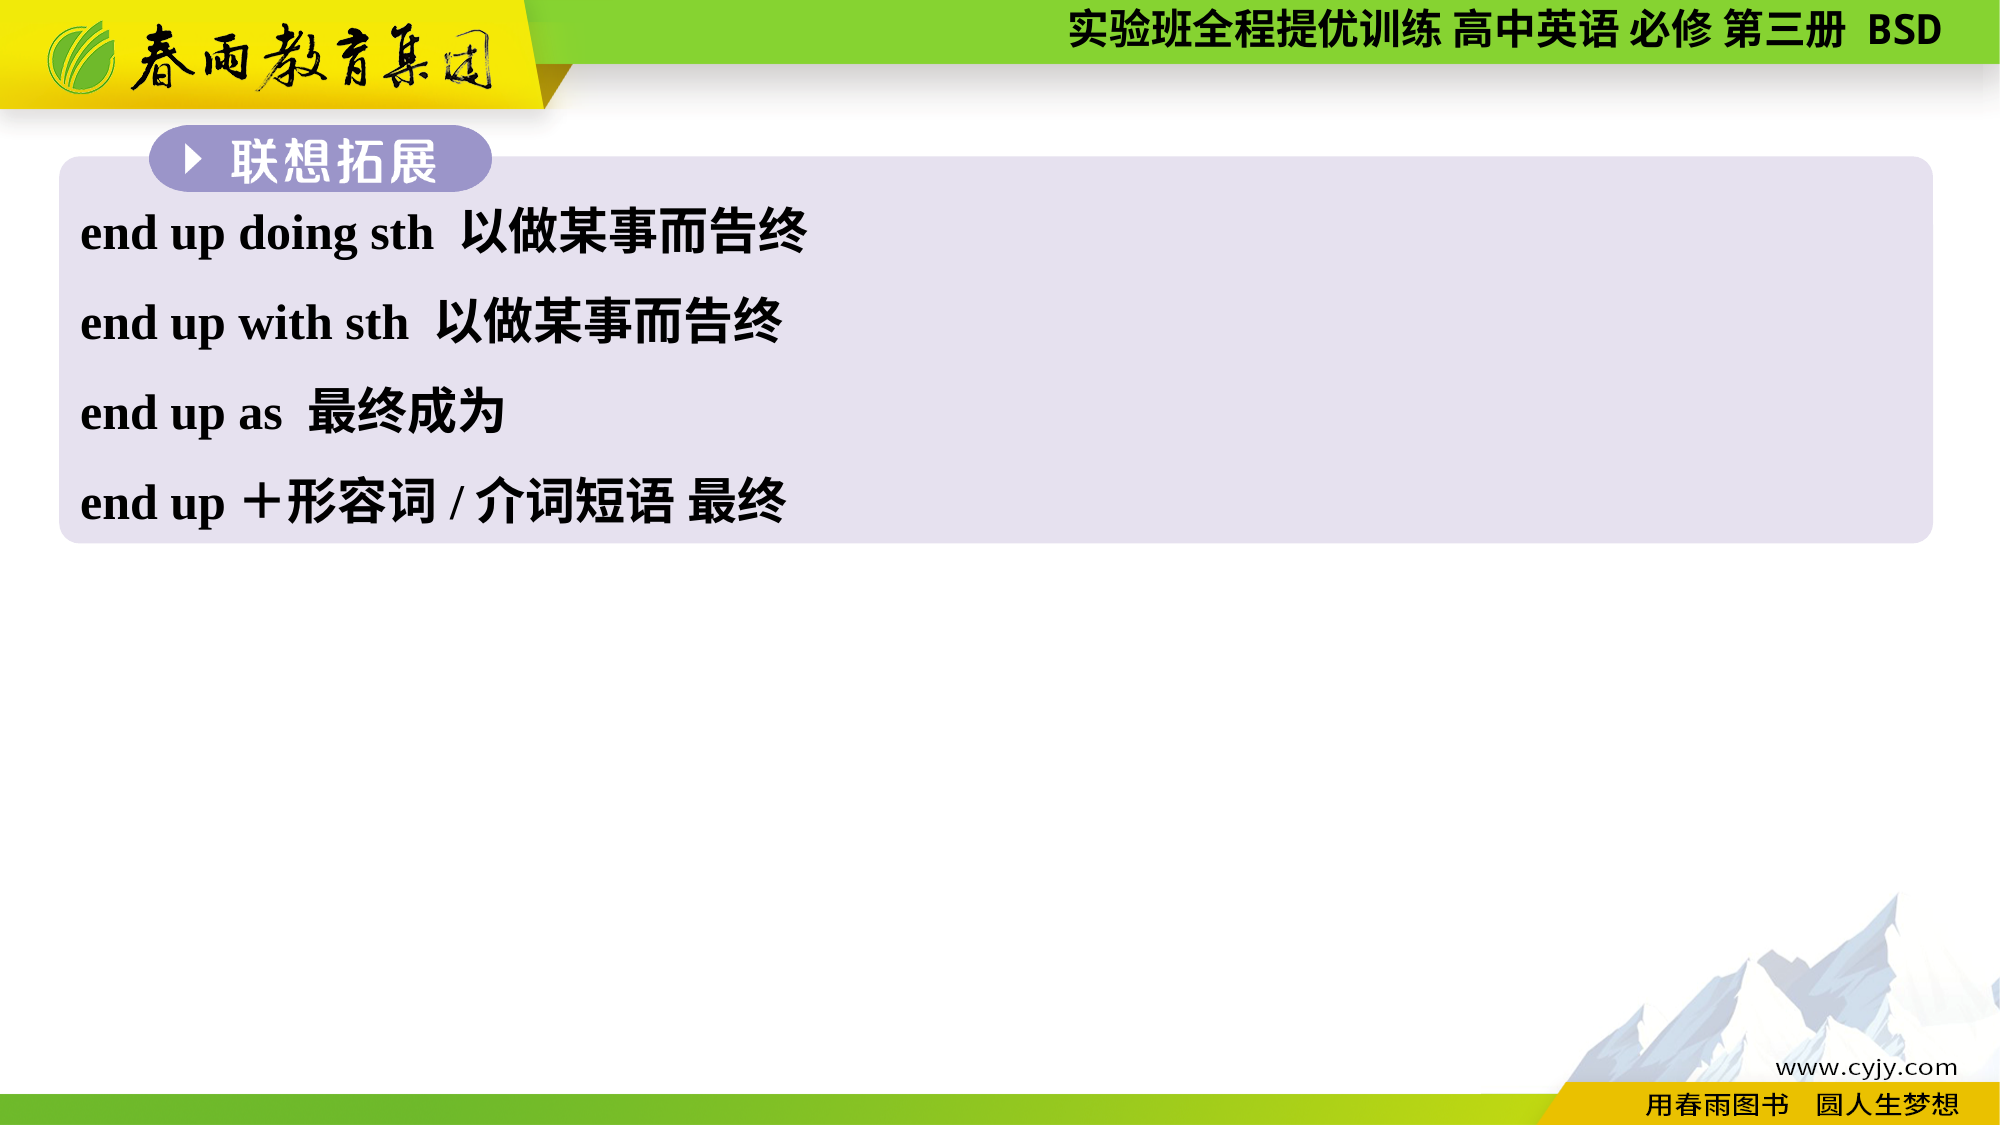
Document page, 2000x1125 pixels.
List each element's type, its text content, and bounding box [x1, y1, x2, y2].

text_box end up doing sth 以做某事而告终 end up with sth 以做某事而告终 end up as 最终成为 end up＋形容词/介词短语 最终 [59, 156, 1934, 544]
picture [0, 0, 2000, 1125]
